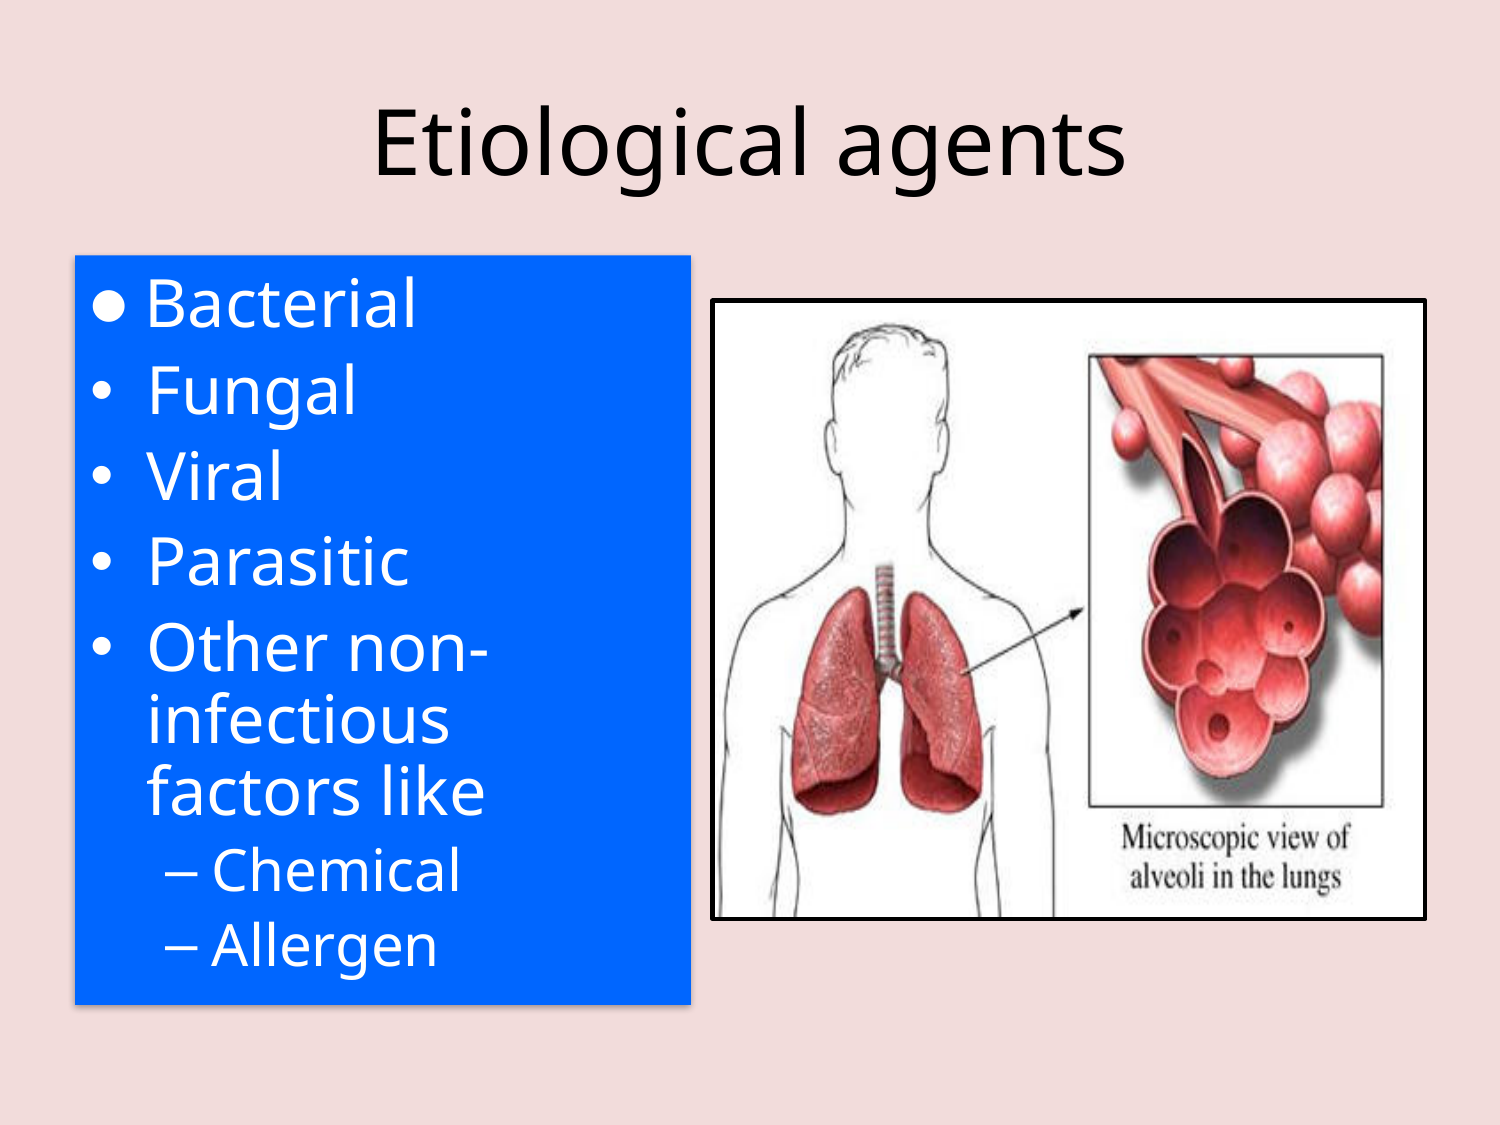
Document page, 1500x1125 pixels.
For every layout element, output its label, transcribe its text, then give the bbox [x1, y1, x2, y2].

picture [714, 302, 1424, 918]
title Etiological agents [75, 45, 1425, 233]
list • Bacterial Fungal Viral Parasitic Other non-infectious factors like Chemical Allergen [75, 255, 691, 1005]
